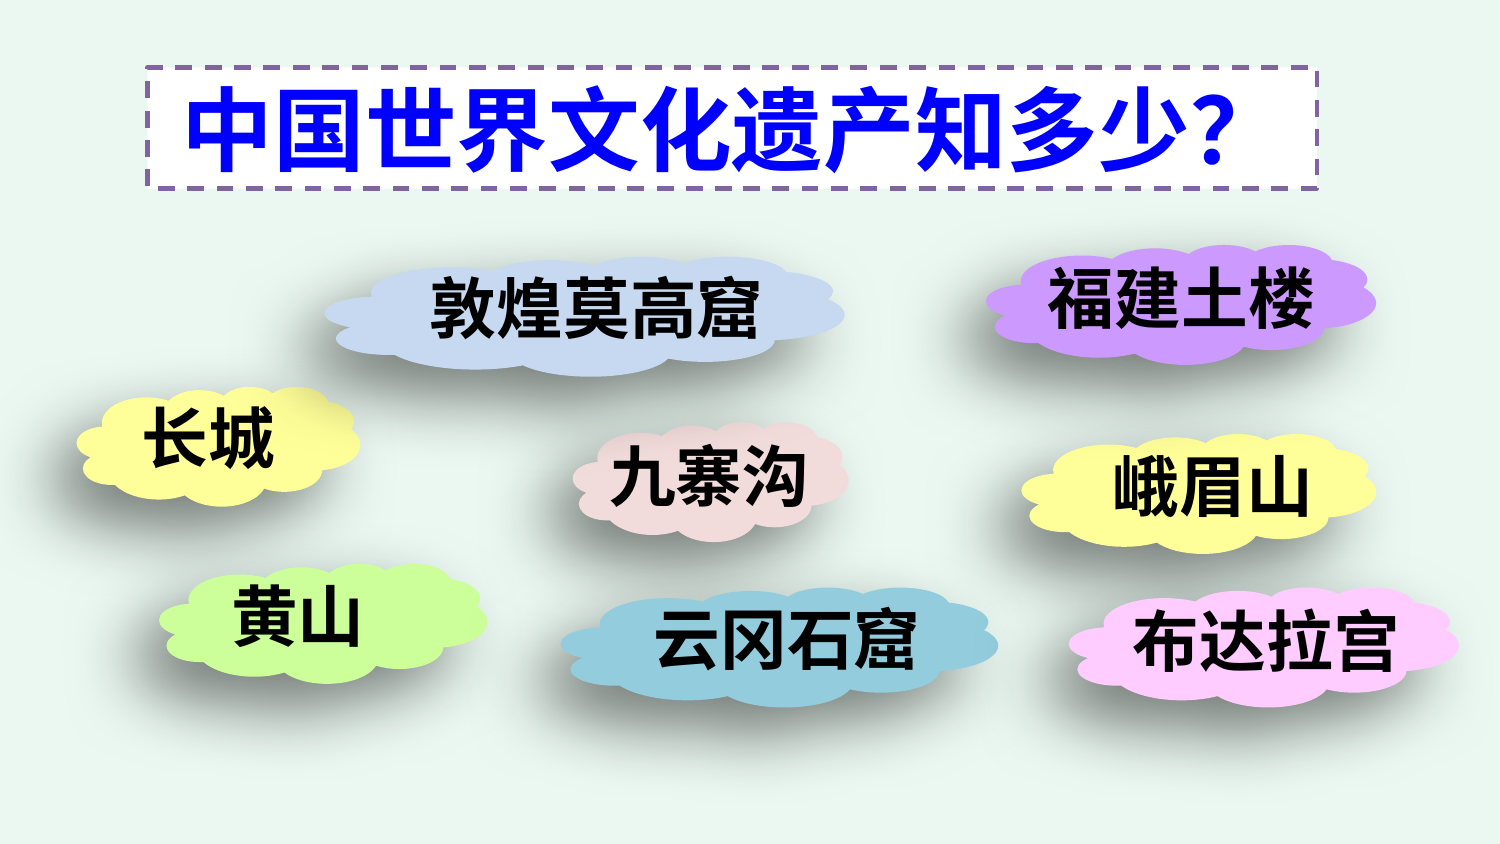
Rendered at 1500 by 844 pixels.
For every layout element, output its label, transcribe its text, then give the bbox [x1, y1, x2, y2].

text_box 中国世界文化遗产知多少？ [145, 65, 1319, 191]
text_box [1068, 586, 1459, 770]
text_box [159, 563, 488, 684]
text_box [1021, 433, 1377, 615]
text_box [76, 386, 361, 507]
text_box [985, 244, 1377, 427]
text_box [324, 256, 845, 437]
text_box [572, 438, 849, 542]
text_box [560, 586, 999, 768]
